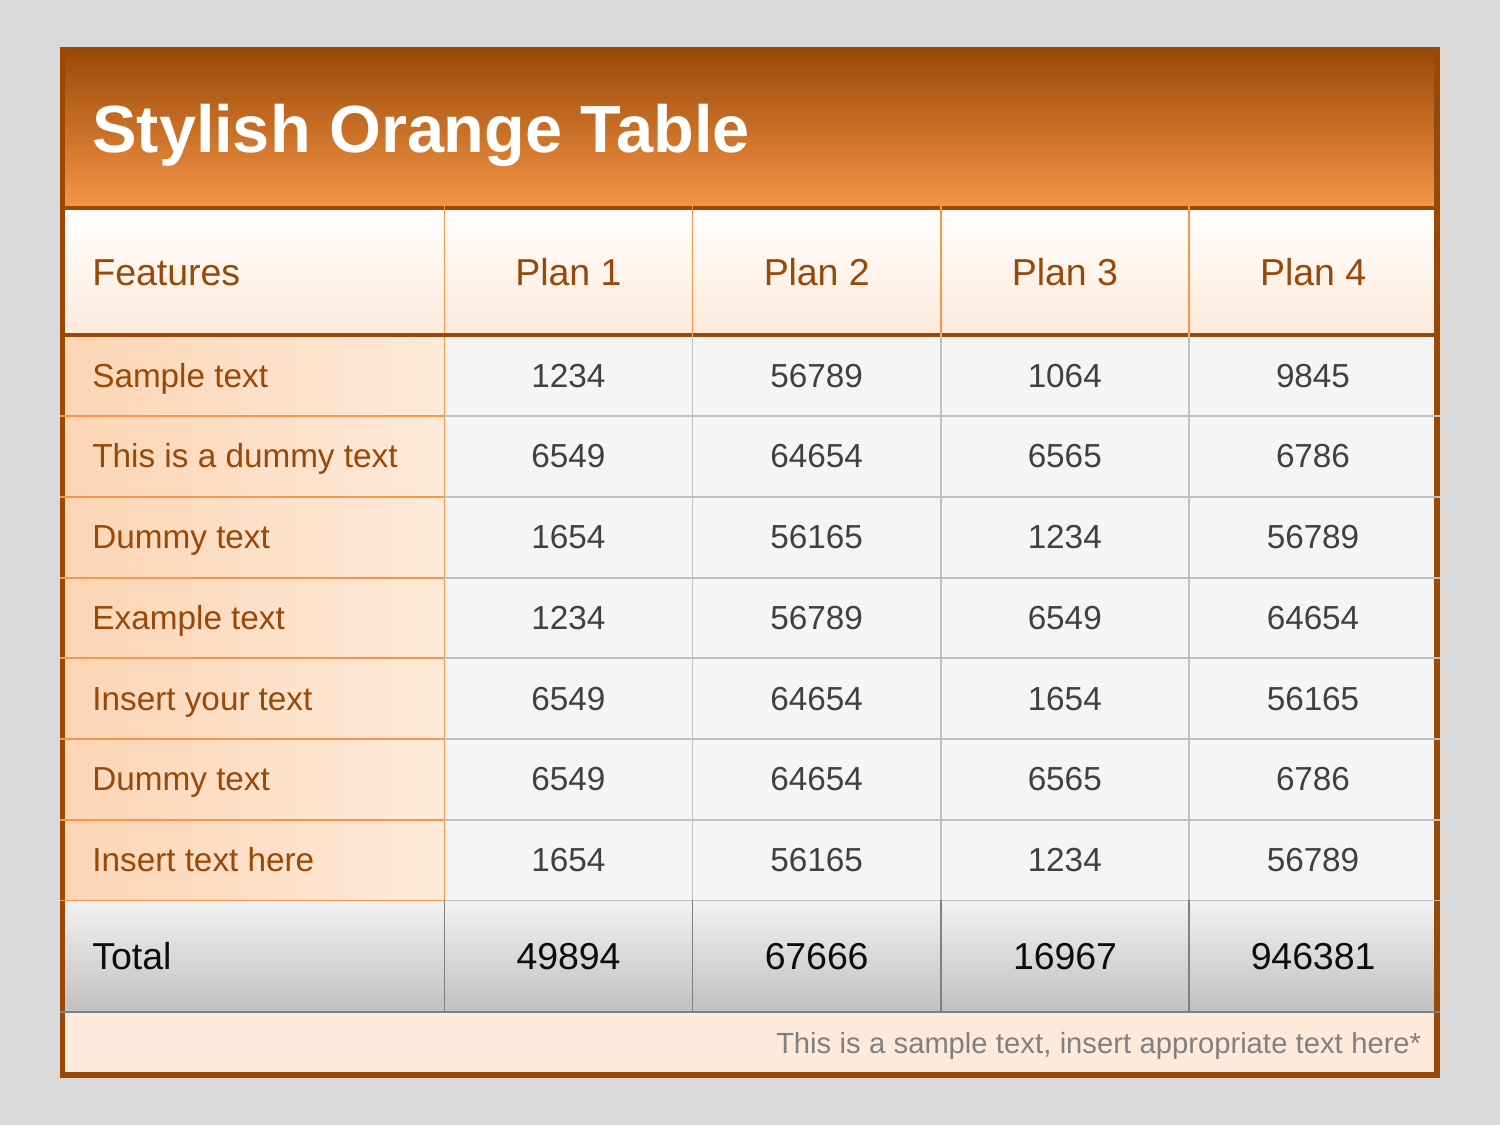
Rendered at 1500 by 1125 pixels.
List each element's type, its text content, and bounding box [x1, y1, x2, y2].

table_cell 56789 [693, 579, 940, 657]
table_cell Insert your text [65, 659, 444, 738]
table_cell 1654 [942, 659, 1188, 738]
table_cell 1654 [445, 821, 692, 900]
table_cell 16967 [942, 901, 1188, 1011]
table_cell Plan 3 [942, 210, 1188, 333]
table_cell 1064 [942, 337, 1188, 415]
table_cell 56165 [1190, 659, 1434, 738]
table_cell Plan 2 [693, 210, 940, 333]
table_cell 6549 [445, 659, 692, 738]
table_cell 1234 [445, 579, 692, 657]
table_cell 6565 [942, 740, 1188, 819]
table_cell 64654 [693, 417, 940, 496]
table_cell 49894 [445, 901, 692, 1011]
table_cell 56165 [693, 821, 940, 900]
table_cell 9845 [1190, 337, 1434, 415]
table_cell 56789 [693, 337, 940, 415]
table_cell Example text [65, 579, 444, 657]
table_cell 56789 [1190, 498, 1434, 577]
table_header Stylish Orange Table [65, 53, 1434, 206]
table_cell Plan 1 [445, 210, 692, 333]
table_cell 6786 [1190, 740, 1434, 819]
table_cell 6549 [445, 417, 692, 496]
table_cell Dummy text [65, 740, 444, 819]
table_cell Sample text [65, 337, 444, 415]
table_cell 64654 [1190, 579, 1434, 657]
table_cell 6549 [942, 579, 1188, 657]
table_cell 6565 [942, 417, 1188, 496]
table_cell 1234 [942, 821, 1188, 900]
table_cell 1234 [445, 337, 692, 415]
table_cell 67666 [693, 901, 940, 1011]
table_cell 56789 [1190, 821, 1434, 900]
table_cell Features [65, 210, 444, 333]
table_cell Plan 4 [1190, 210, 1434, 333]
table_cell Total [65, 901, 444, 1011]
table_cell 6786 [1190, 417, 1434, 496]
table_cell 6549 [445, 740, 692, 819]
table_cell 946381 [1190, 901, 1434, 1011]
table_cell 64654 [693, 659, 940, 738]
table_cell This is a sample text, insert appropriate text here* [65, 1013, 1434, 1072]
table_cell 64654 [693, 740, 940, 819]
table_cell 56165 [693, 498, 940, 577]
table_cell 1234 [942, 498, 1188, 577]
table_cell Dummy text [65, 498, 444, 577]
table_cell Insert text here [65, 821, 444, 900]
table_cell 1654 [445, 498, 692, 577]
table_cell This is a dummy text [65, 417, 444, 496]
